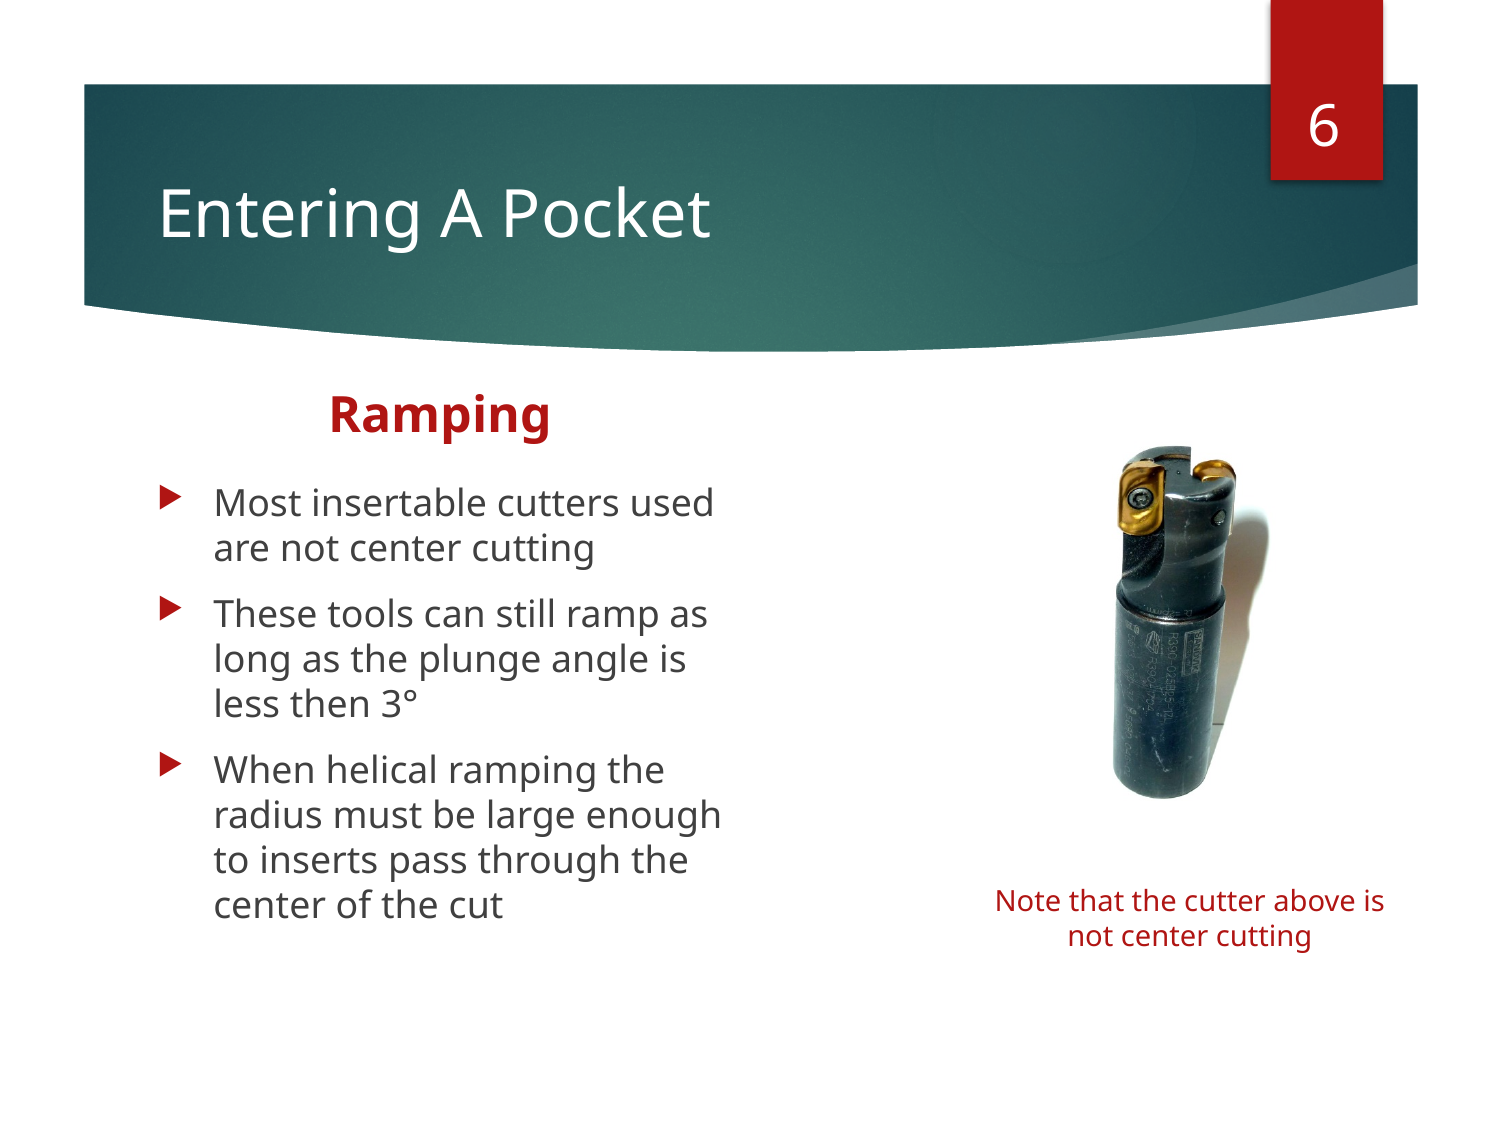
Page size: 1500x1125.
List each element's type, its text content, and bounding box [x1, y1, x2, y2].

title Entering A Pocket [142, 152, 1183, 269]
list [1013, 397, 1325, 853]
list Most insertable cutters used are not center cutting These tools can still ramp as long as the plunge angle is less then 3° When helical ramping the radius must be large enough to inserts pass through the center of the cut [142, 471, 739, 997]
slide_number 6 [1259, 48, 1390, 175]
list Note that the cutter above is not center cutting [960, 835, 1420, 961]
list Ramping [142, 373, 739, 451]
